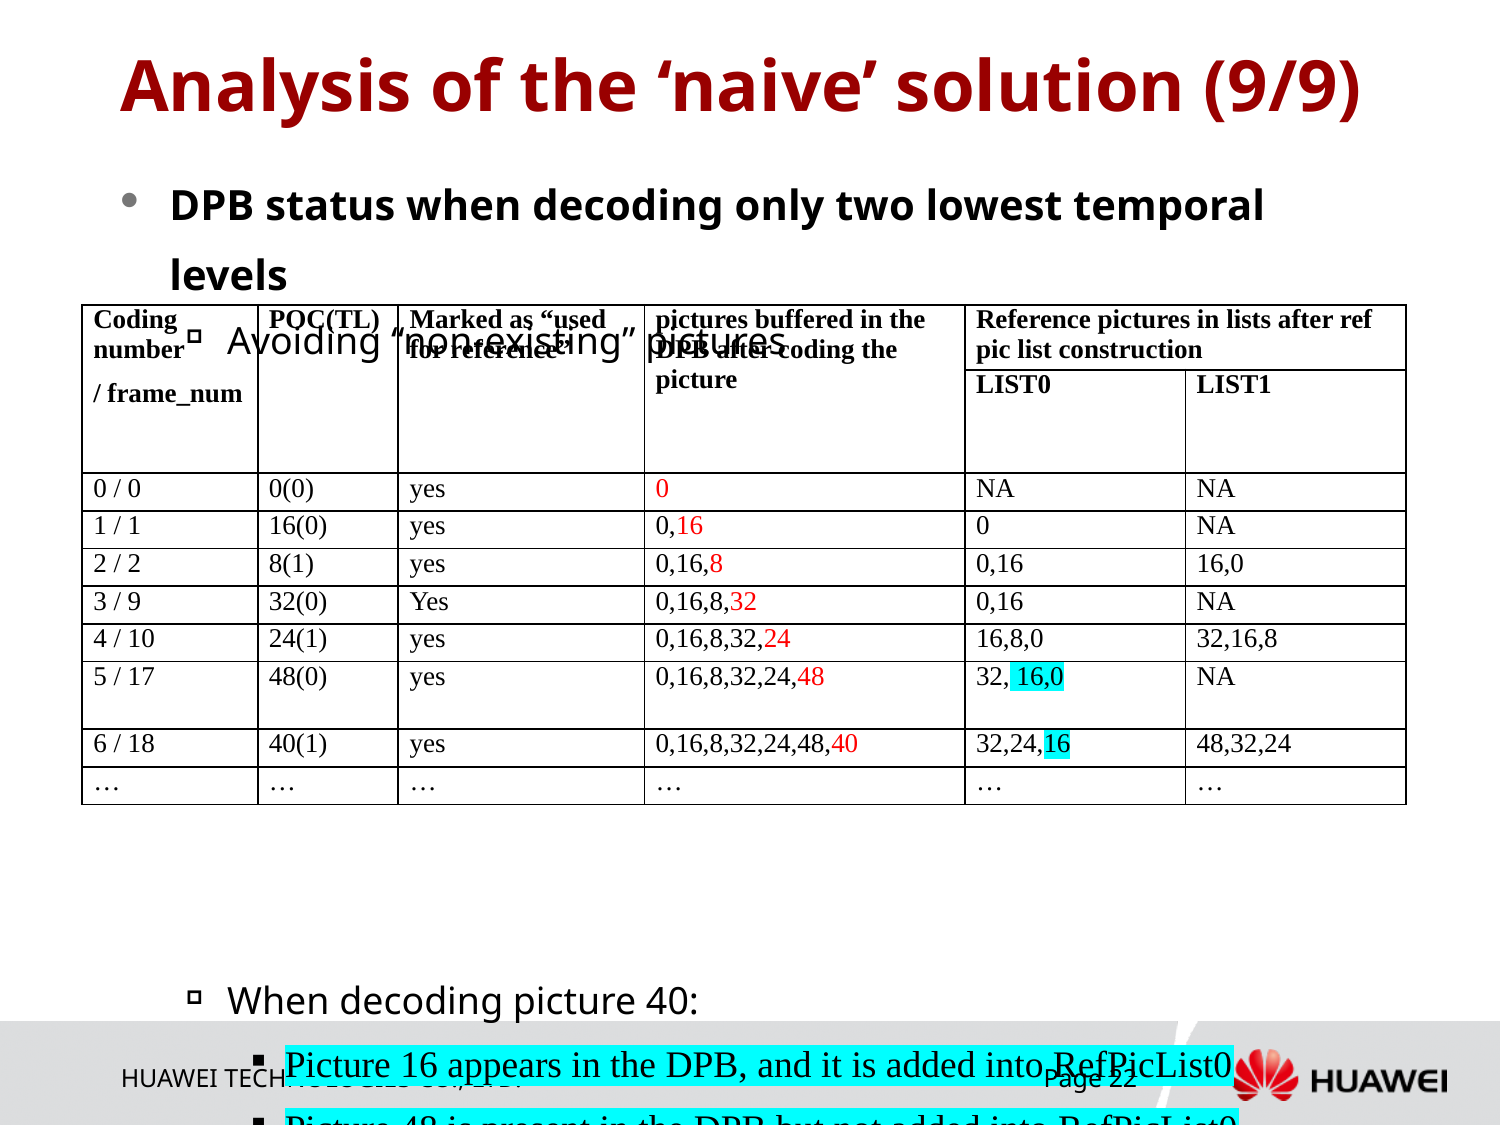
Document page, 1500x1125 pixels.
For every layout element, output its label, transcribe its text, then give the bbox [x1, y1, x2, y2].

table_header Marked as “used for reference” [399, 306, 644, 472]
table_header POC(TL) [259, 306, 397, 472]
table_cell 6 / 18 [83, 730, 257, 766]
table_cell 3 / 9 [83, 587, 257, 623]
table_cell 0 [966, 512, 1185, 548]
table_cell NA [1186, 662, 1405, 728]
table_cell 0 / 0 [83, 474, 257, 510]
table_cell 40(1) [259, 730, 397, 766]
table_cell 0,16 [645, 512, 964, 548]
table_cell yes [399, 730, 644, 766]
table_cell … [1186, 768, 1405, 804]
table_cell 5 / 17 [83, 662, 257, 728]
table_cell yes [399, 662, 644, 728]
slide_number Page 22 [1043, 1064, 1388, 1125]
table_cell 0,16,8,32,24 [645, 625, 964, 661]
table_cell 32,16,8 [1186, 625, 1405, 661]
table_cell LIST0 [966, 371, 1185, 472]
table_cell NA [966, 474, 1185, 510]
table_cell 4 / 10 [83, 625, 257, 661]
table_cell 32(0) [259, 587, 397, 623]
table_cell yes [399, 625, 644, 661]
table_cell 16,8,0 [966, 625, 1185, 661]
table_cell 0(0) [259, 474, 397, 510]
table_cell Yes [399, 587, 644, 623]
table_cell 0 [645, 474, 964, 510]
table_cell 16,0 [1186, 549, 1405, 585]
table_cell 48,32,24 [1186, 730, 1405, 766]
table_cell NA [1186, 474, 1405, 510]
table_cell … [399, 768, 644, 804]
table_cell NA [1186, 512, 1405, 548]
table_cell 0,16,8 [645, 549, 964, 585]
table_cell 16(0) [259, 512, 397, 548]
table_cell … [645, 768, 964, 804]
table_cell LIST1 [1186, 371, 1405, 472]
table_cell 0,16 [966, 587, 1185, 623]
table_cell 24(1) [259, 625, 397, 661]
table_cell NA [1186, 587, 1405, 623]
list DPB status when decoding only two lowest temporal levels Avoiding “non-existing” pictures When decoding picture 40: Picture 16 appears in the DPB, and it is added into RefPicList0 Picture 48 is present in the DPB but not added into RefPicList0. Conclusion: The ‘naive’ solution is not free of problems [106, 152, 1409, 1009]
table_header Coding number / frame_num [83, 306, 257, 472]
table_cell 0,16,8,32,24,48,40 [645, 730, 964, 766]
title Analysis of the ‘naive’ solution (9/9) [106, 11, 1378, 152]
table_cell 0,16,8,32 [645, 587, 964, 623]
table_cell yes [399, 512, 644, 548]
table_cell yes [399, 474, 644, 510]
table_header pictures buffered in the DPB after coding the picture [645, 306, 964, 472]
table_cell 32, 16,0 [966, 662, 1185, 728]
table_cell … [83, 768, 257, 804]
table_cell … [966, 768, 1185, 804]
table_cell 0,16,8,32,24,48 [645, 662, 964, 728]
table_cell 0,16 [966, 549, 1185, 585]
table_header Reference pictures in lists after ref pic list construction [966, 306, 1405, 369]
table_cell 32,24,16 [966, 730, 1185, 766]
table_cell yes [399, 549, 644, 585]
table_cell 1 / 1 [83, 512, 257, 548]
table_cell 48(0) [259, 662, 397, 728]
picture [0, 1021, 1500, 1125]
table_cell 2 / 2 [83, 549, 257, 585]
table_cell … [259, 768, 397, 804]
table_cell 8(1) [259, 549, 397, 585]
